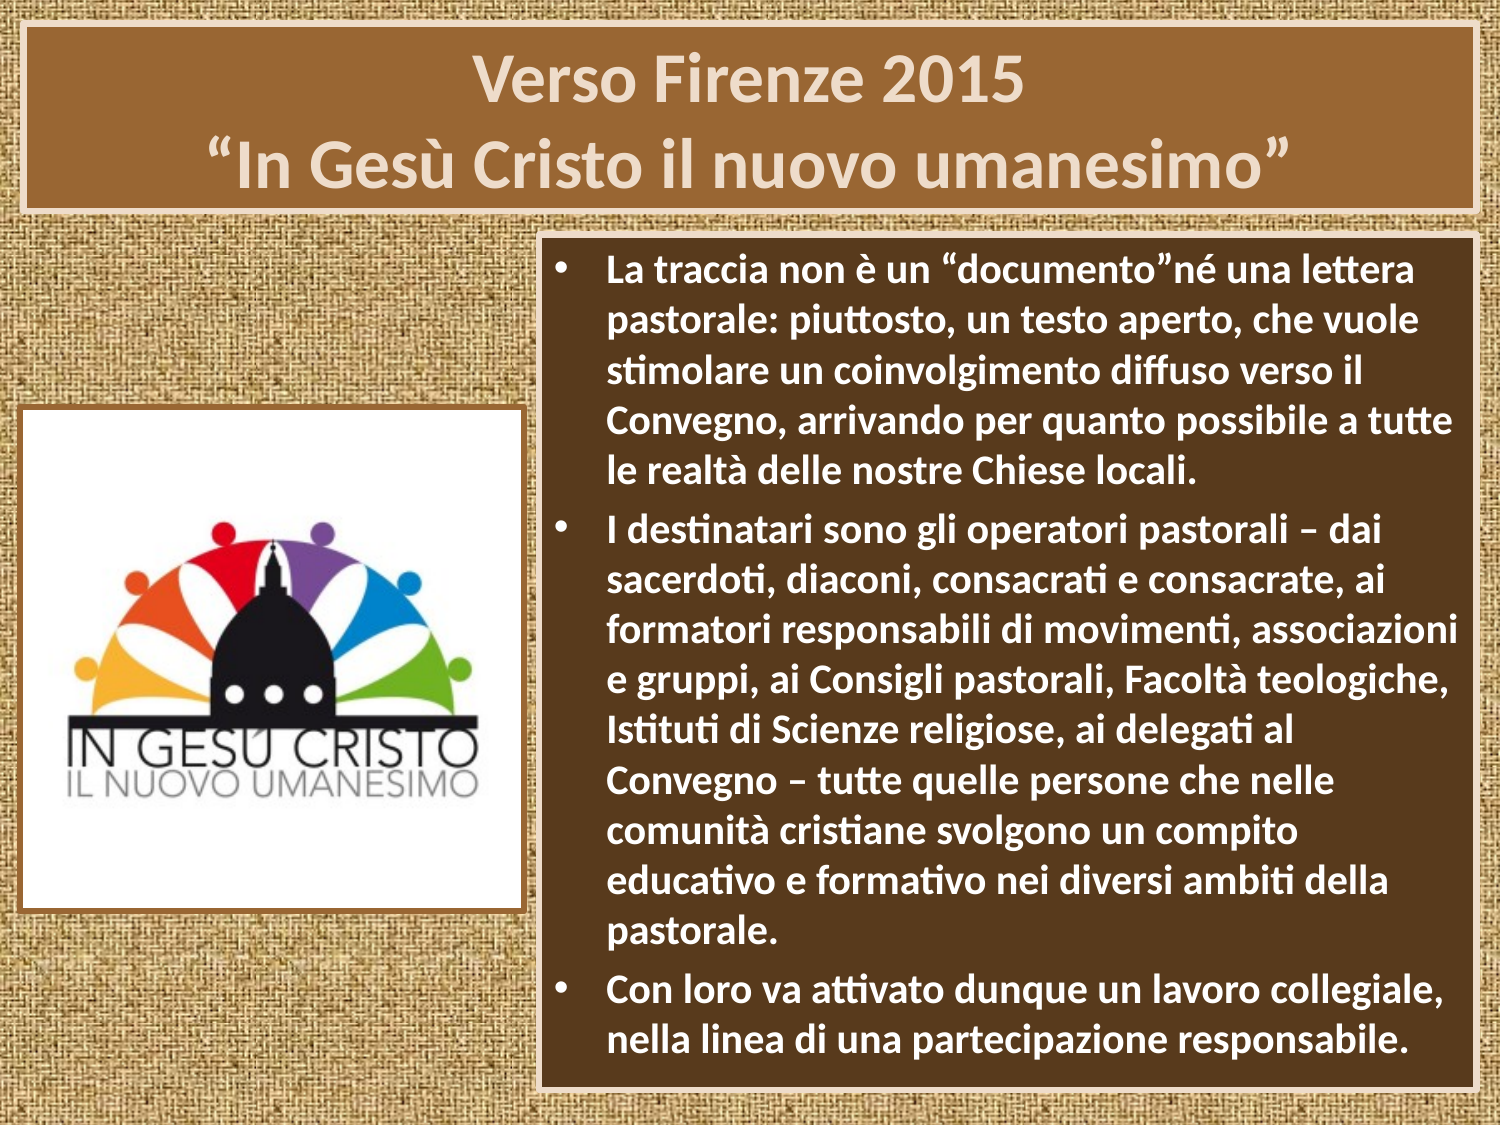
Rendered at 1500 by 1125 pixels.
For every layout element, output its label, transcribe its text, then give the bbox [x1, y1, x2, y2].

list La traccia non è un “documento”né una lettera pastorale: piuttosto, un testo aperto, che vuole stimolare un coinvolgimento diffuso verso il Convegno, arrivando per quanto possibile a tutte le realtà delle nostre Chiese locali. I destinatari sono gli operatori pastorali – dai sacerdoti, diaconi, consacrati e consacrate, ai formatori responsabili di movimenti, associazioni e gruppi, ai Consigli pastorali, Facoltà teologiche, Istituti di Scienze religiose, ai delegati al Convegno – tutte quelle persone che nelle comunità cristiane svolgono un compito educativo e formativo nei diversi ambiti della pastorale. Con loro va attivato dunque un lavoro collegiale, nella linea di una partecipazione responsabile. [539, 234, 1477, 1090]
picture [0, 0, 1500, 1125]
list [23, 409, 522, 909]
title Verso Firenze 2015 “In Gesù Cristo il nuovo umanesimo” [23, 23, 1477, 211]
